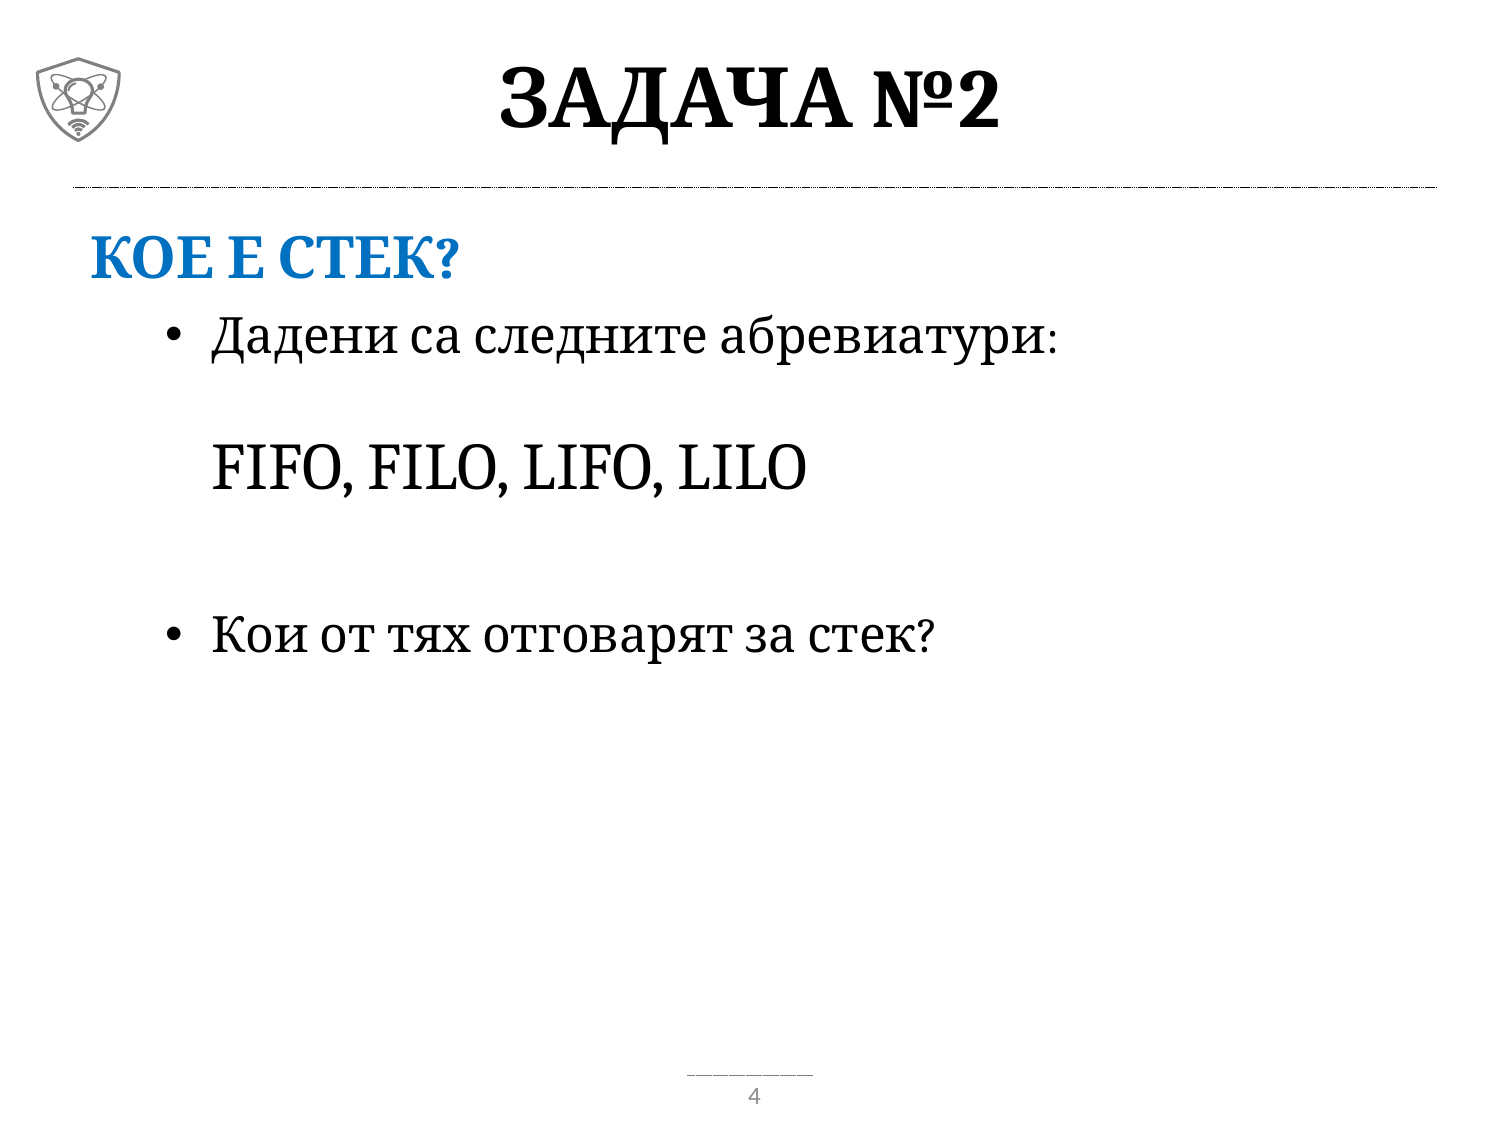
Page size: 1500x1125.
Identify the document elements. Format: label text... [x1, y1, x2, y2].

slide_number 4 [579, 1065, 930, 1125]
title Задача №2 [0, 0, 1500, 188]
list Кое е стек? Дадени са следните абревиатури: FIFO, FILO, LIFO, LILO Кои от тях отговарят за стек? [75, 212, 1450, 1063]
